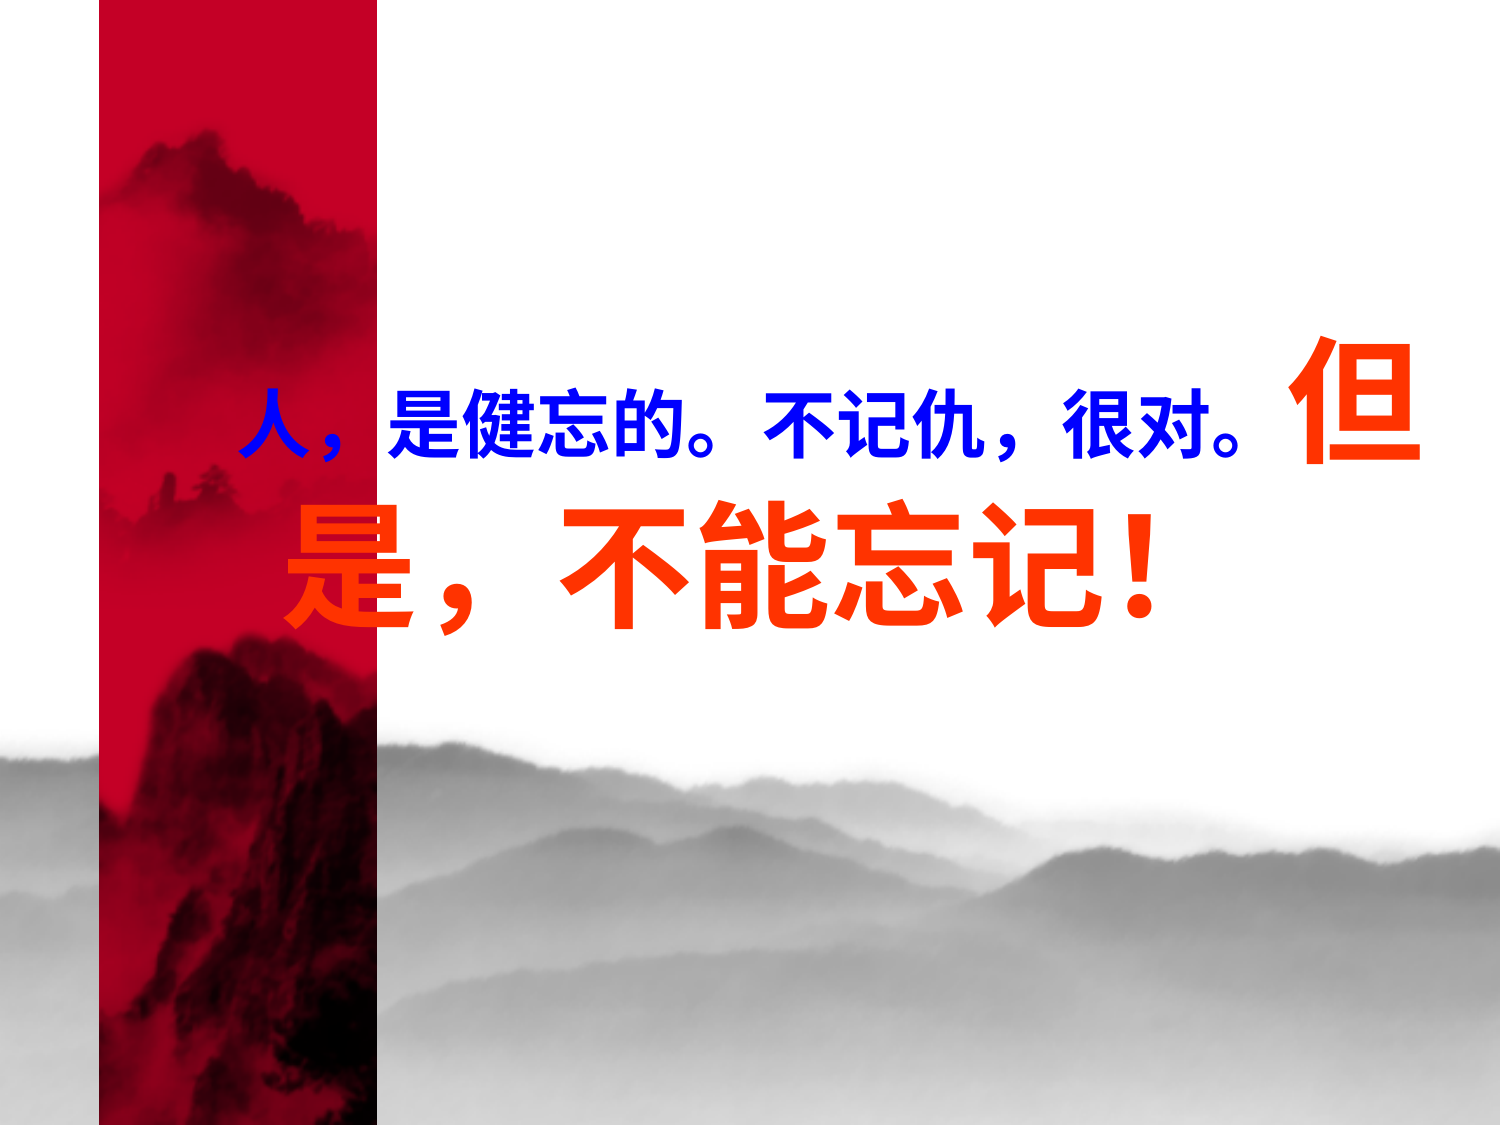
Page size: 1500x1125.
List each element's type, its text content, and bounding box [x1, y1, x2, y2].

picture [99, 0, 377, 338]
title 人，是健忘的。不记仇，很对。但是，不能忘记！ [64, 338, 1459, 622]
picture [0, 622, 1500, 1125]
